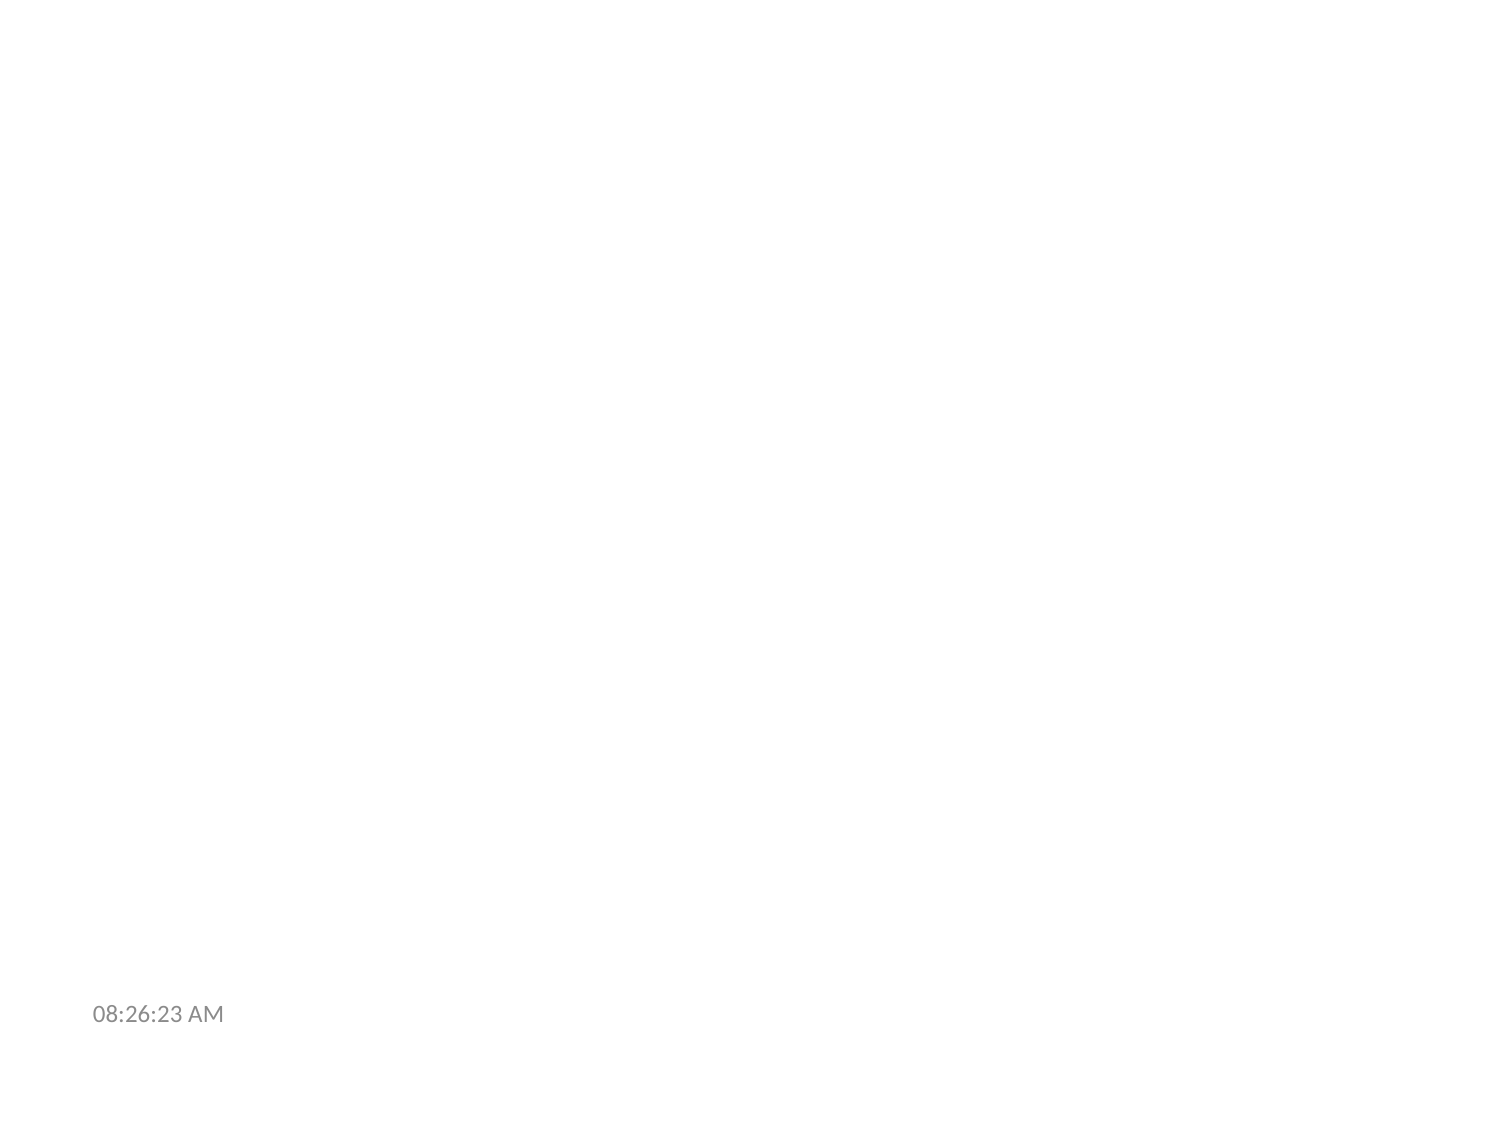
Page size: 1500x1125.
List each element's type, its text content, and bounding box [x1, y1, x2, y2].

text_box 3:35:09 PM [77, 982, 428, 1043]
